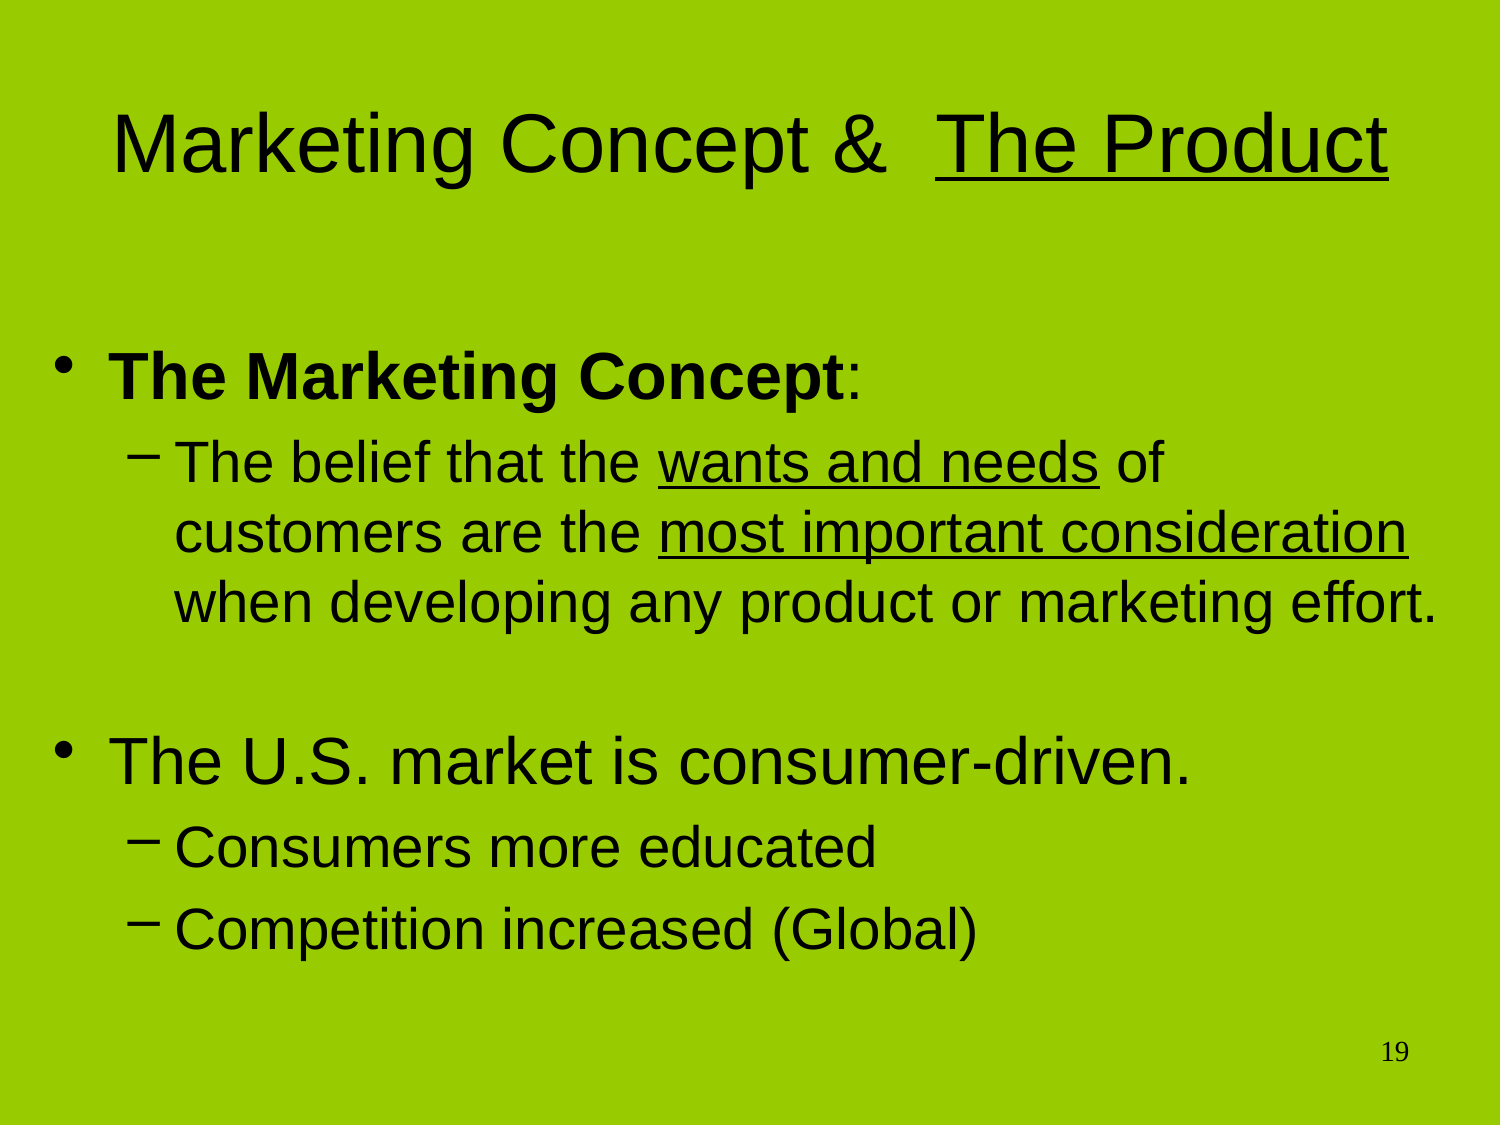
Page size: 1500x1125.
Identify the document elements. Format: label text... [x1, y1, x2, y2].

list The Marketing Concept: The belief that the wants and needs of customers are the most important consideration when developing any product or marketing effort. The U.S. market is consumer-driven. Consumers more educated Competition increased (Global) [37, 324, 1463, 1001]
title Marketing Concept & The Product [74, 44, 1426, 233]
slide_number 19 [1074, 1024, 1426, 1103]
